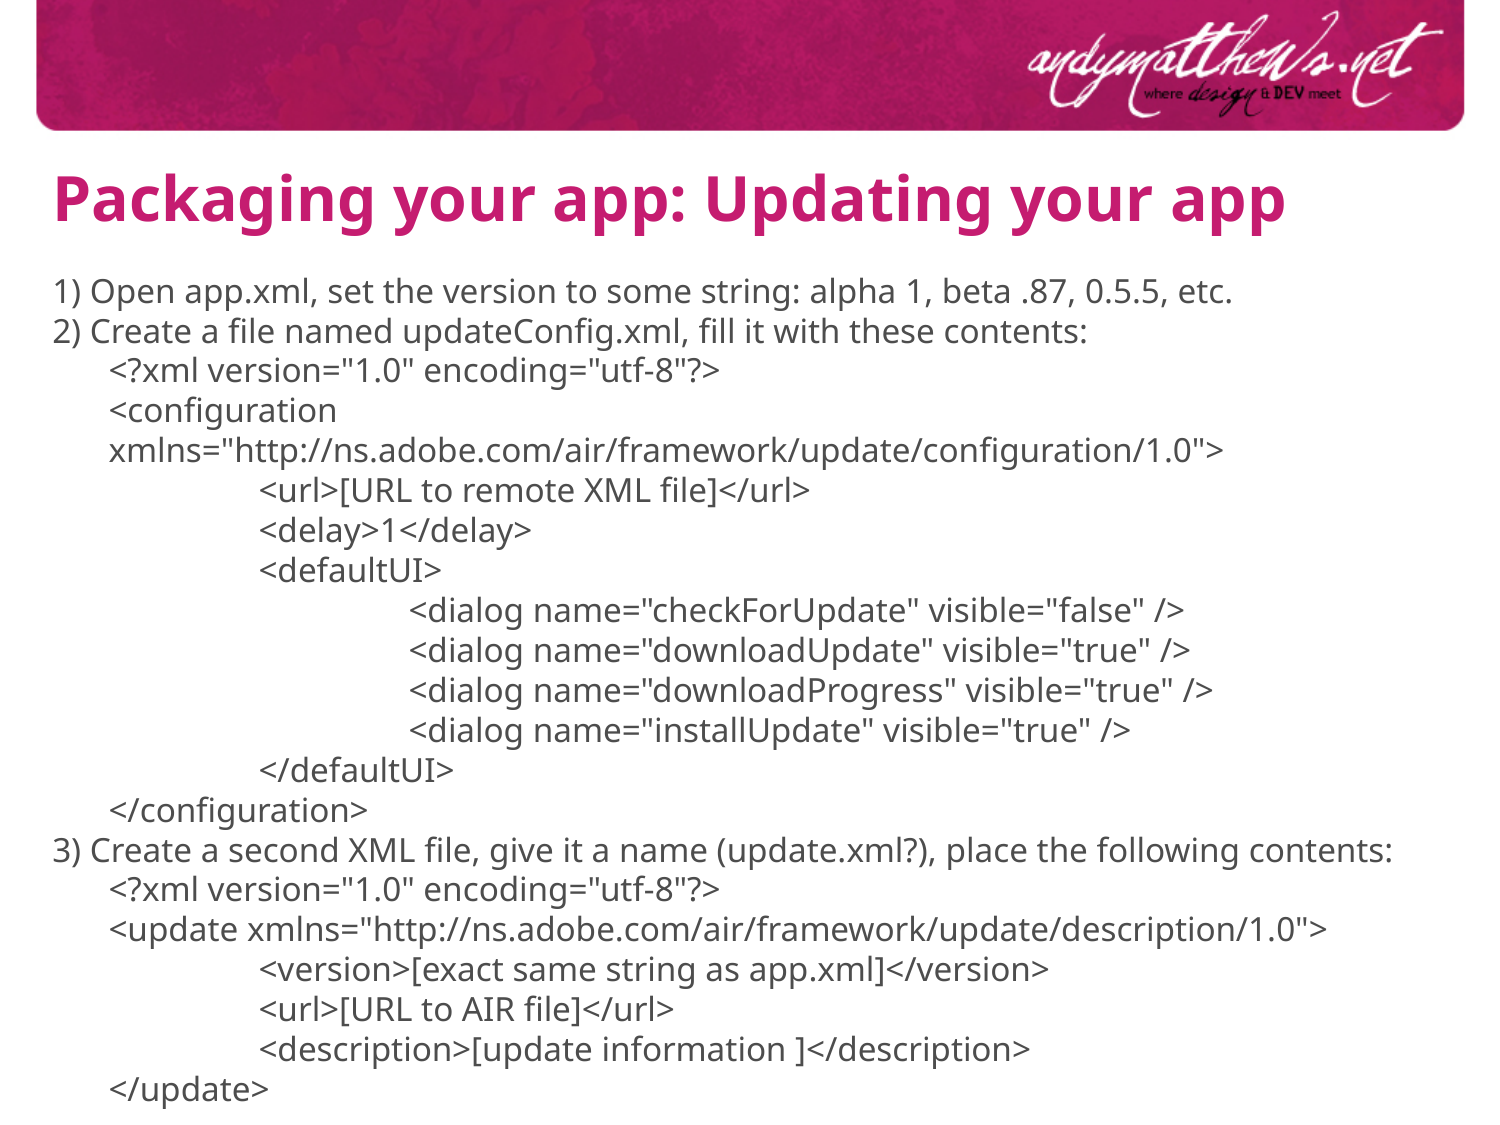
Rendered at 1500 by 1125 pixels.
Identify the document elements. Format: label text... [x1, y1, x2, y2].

text_box Packaging your app: Updating your app [37, 149, 1463, 244]
picture [0, 0, 1500, 1125]
text_box 1) Open app.xml, set the version to some string: alpha 1, beta .87, 0.5.5, etc. 2) Create a file named updateConfig.xml, fill it with these contents: <?xml version="1.0" encoding="utf-8"?> <configuration xmlns="http://ns.adobe.com/air/framework/update/configuration/1.0"> <url>[URL to remote XML file]</url> <delay>1</delay> <defaultUI> <dialog name="checkForUpdate" visible="false" /> <dialog name="downloadUpdate" visible="true" /> <dialog name="downloadProgress" visible="true" /> <dialog name="installUpdate" visible="true" /> </defaultUI> </configuration> 3) Create a second XML file, give it a name (update.xml?), place the following contents: <?xml version="1.0" encoding="utf-8"?> <update xmlns="http://ns.adobe.com/air/framework/update/description/1.0"> <version>[exact same string as app.xml]</version> <url>[URL to AIR file]</url> <description>[update information ]</description> </update> [37, 262, 1463, 1088]
